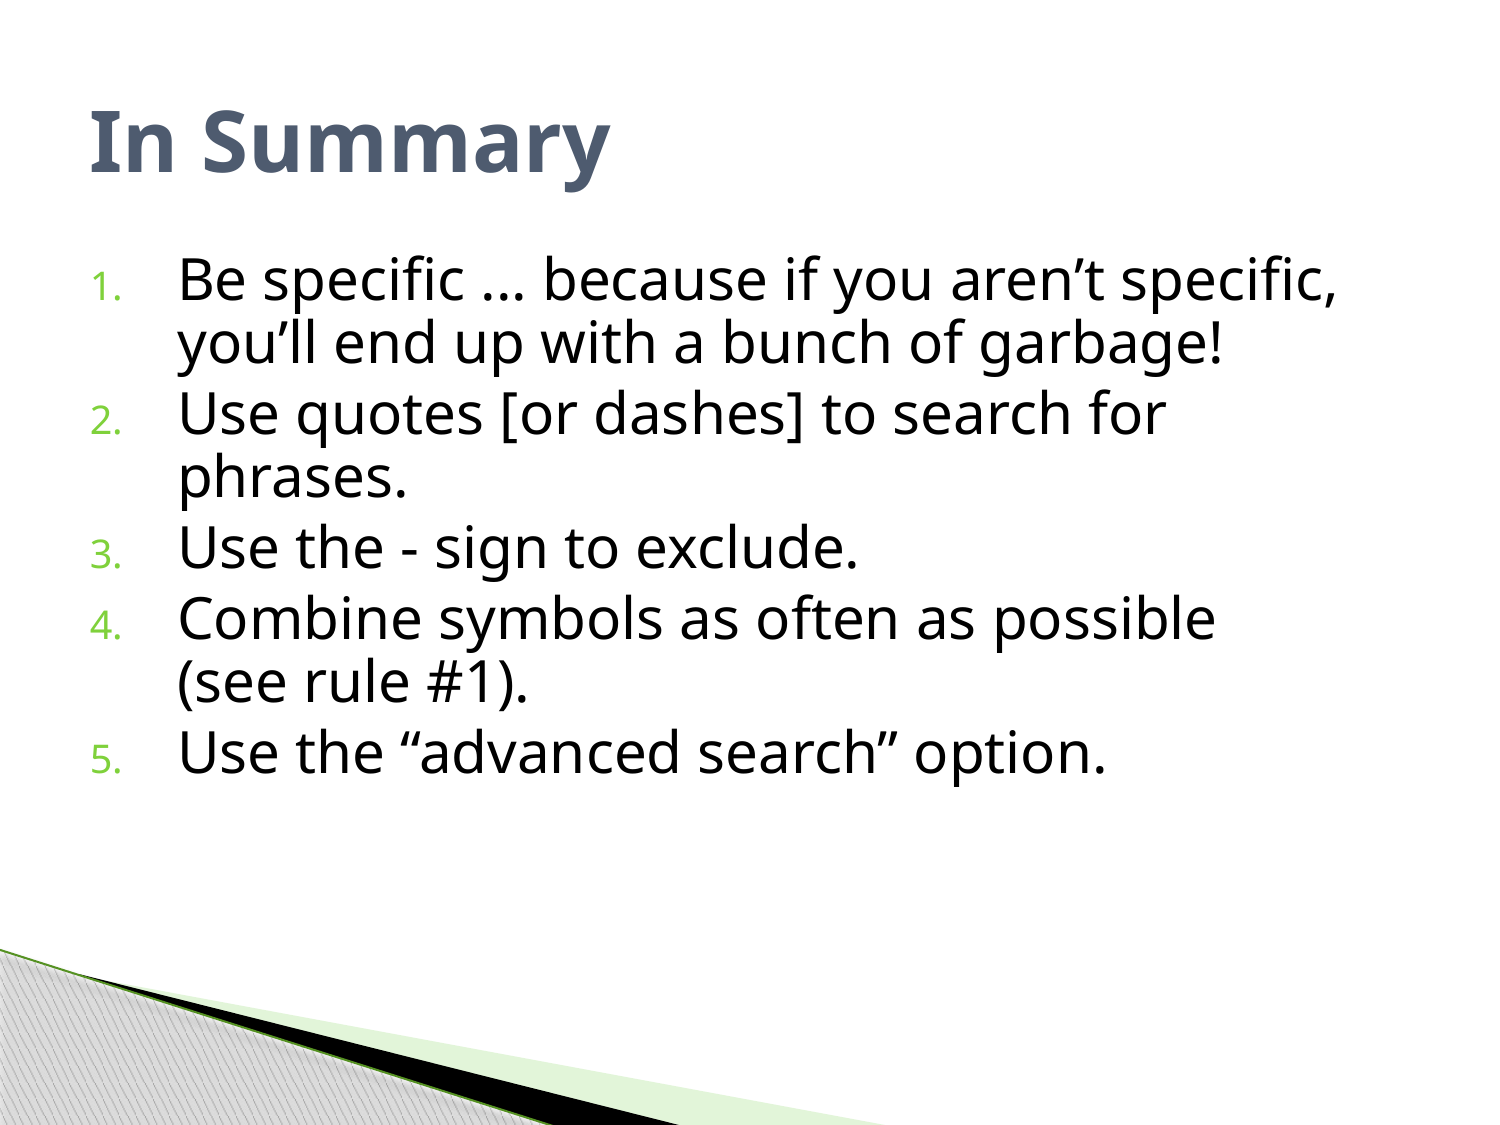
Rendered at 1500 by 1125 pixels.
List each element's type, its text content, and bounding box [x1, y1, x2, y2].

title In Summary [75, 45, 1425, 233]
list Be specific ... because if you aren’t specific, you’ll end up with a bunch of garbage! Use quotes [or dashes] to search for phrases. Use the - sign to exclude. Combine symbols as often as possible (see rule #1). Use the “advanced search” option. [75, 243, 1425, 986]
